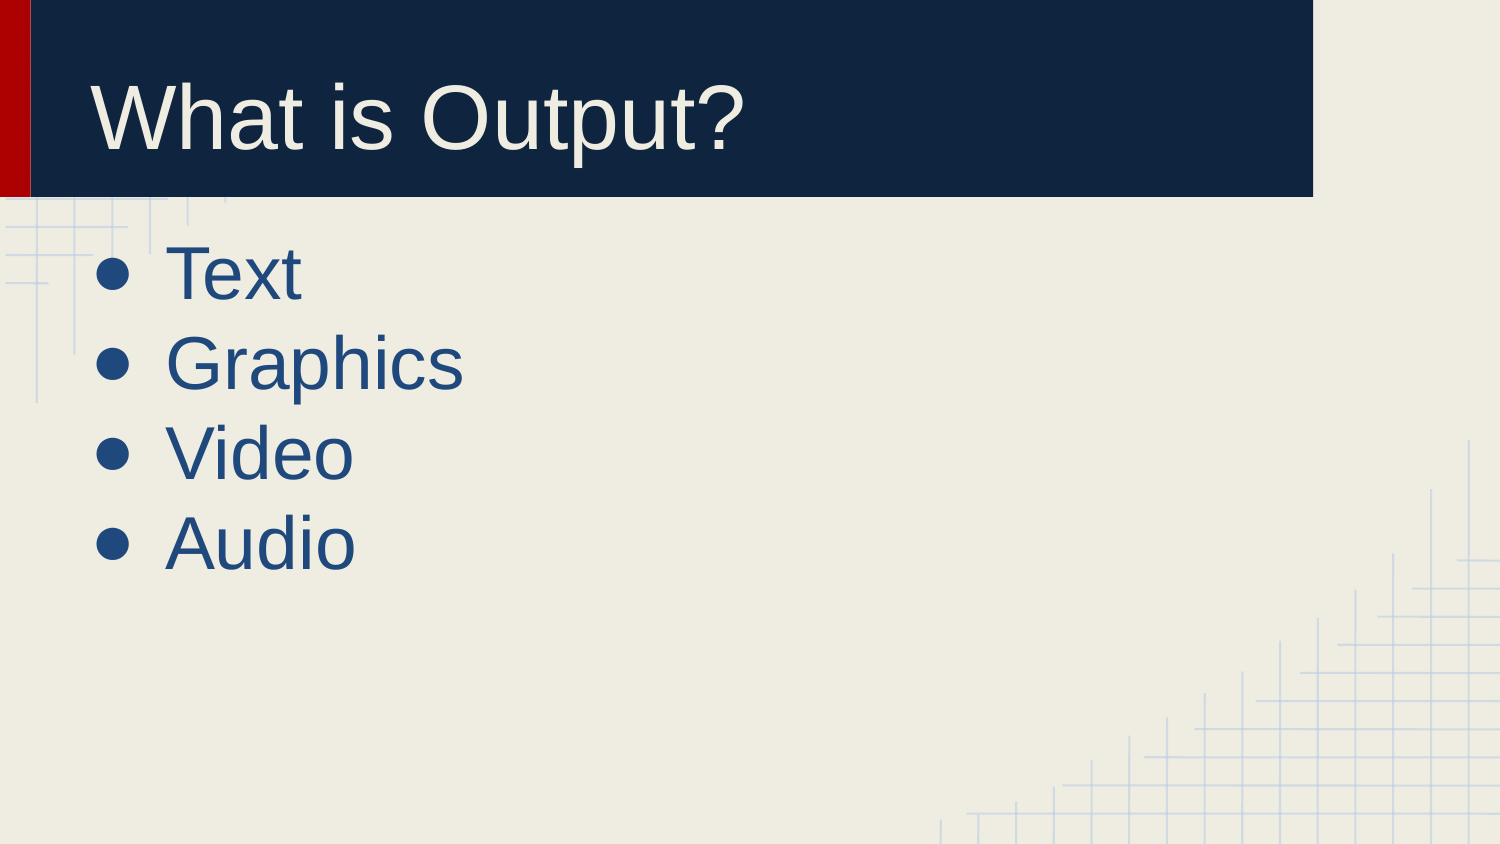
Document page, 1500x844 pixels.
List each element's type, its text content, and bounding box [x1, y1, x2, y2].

list Text Graphics Video Audio [75, 209, 1425, 806]
title What is Output? [75, 16, 1276, 183]
